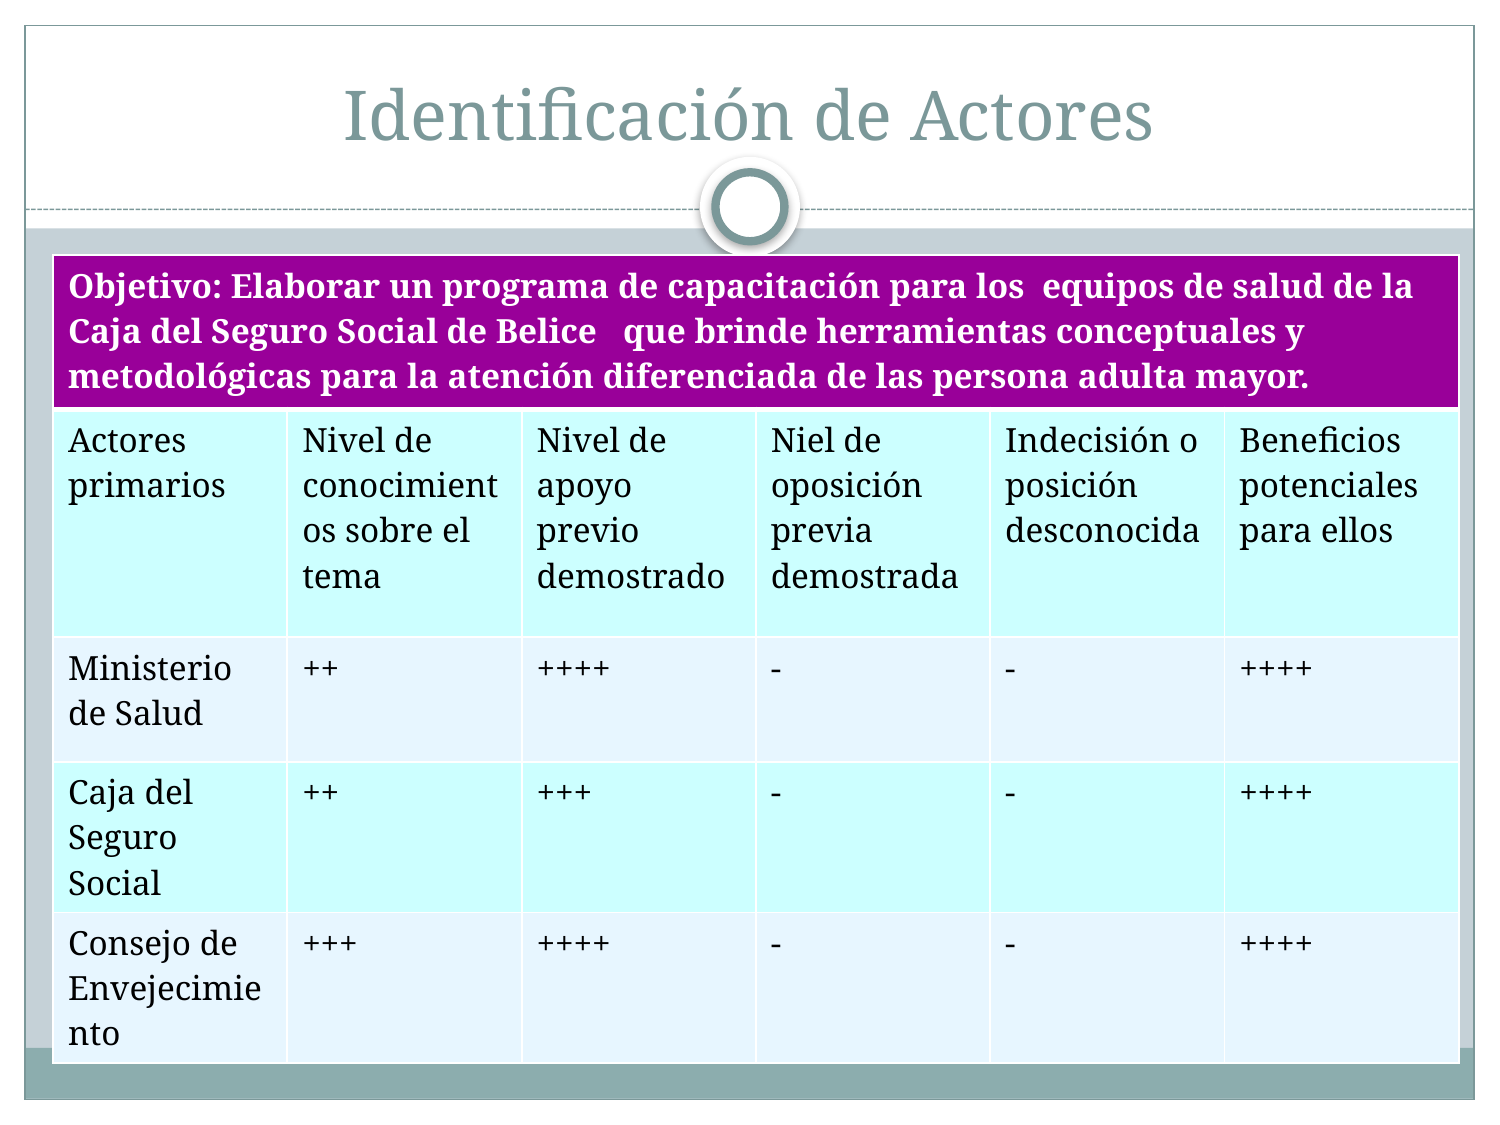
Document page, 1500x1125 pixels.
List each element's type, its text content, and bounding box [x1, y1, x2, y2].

table_cell ++++ [1225, 913, 1458, 1062]
table_cell ++ [288, 638, 521, 761]
table_cell ++ [288, 763, 521, 912]
table_cell Niel de oposición previa demostrada [757, 412, 989, 636]
table_cell ++++ [1225, 763, 1458, 912]
table_cell +++ [288, 913, 521, 1062]
list [53, 243, 1449, 254]
table_cell - [757, 913, 989, 1062]
table_cell ++++ [1225, 638, 1458, 761]
table_cell - [757, 763, 989, 912]
table_cell Actores primarios [54, 412, 286, 636]
table_cell - [991, 638, 1224, 761]
table_cell Nivel de conocimientos sobre el tema [288, 412, 521, 636]
title Identificación de Actores [49, 37, 1450, 162]
table_cell ++++ [523, 638, 755, 761]
table_cell Consejo de Envejecimiento [54, 913, 286, 1062]
table_cell +++ [523, 763, 755, 912]
table_cell - [991, 763, 1224, 912]
table_cell Caja del Seguro Social [54, 763, 286, 912]
table_cell Nivel de apoyo previo demostrado [523, 412, 755, 636]
table_cell - [757, 638, 989, 761]
table_cell Ministerio de Salud [54, 638, 286, 761]
table_cell - [991, 913, 1224, 1062]
table_cell Indecisión o posición desconocida [991, 412, 1224, 636]
table_cell ++++ [523, 913, 755, 1062]
table_header Objetivo: Elaborar un programa de capacitación para los equipos de salud de la Caja del Seguro Social de Belice que brinde herramientas conceptuales y metodológicas para la atención diferenciada de las persona adulta mayor. [54, 256, 1458, 407]
table_cell Beneficios potenciales para ellos [1225, 412, 1458, 636]
